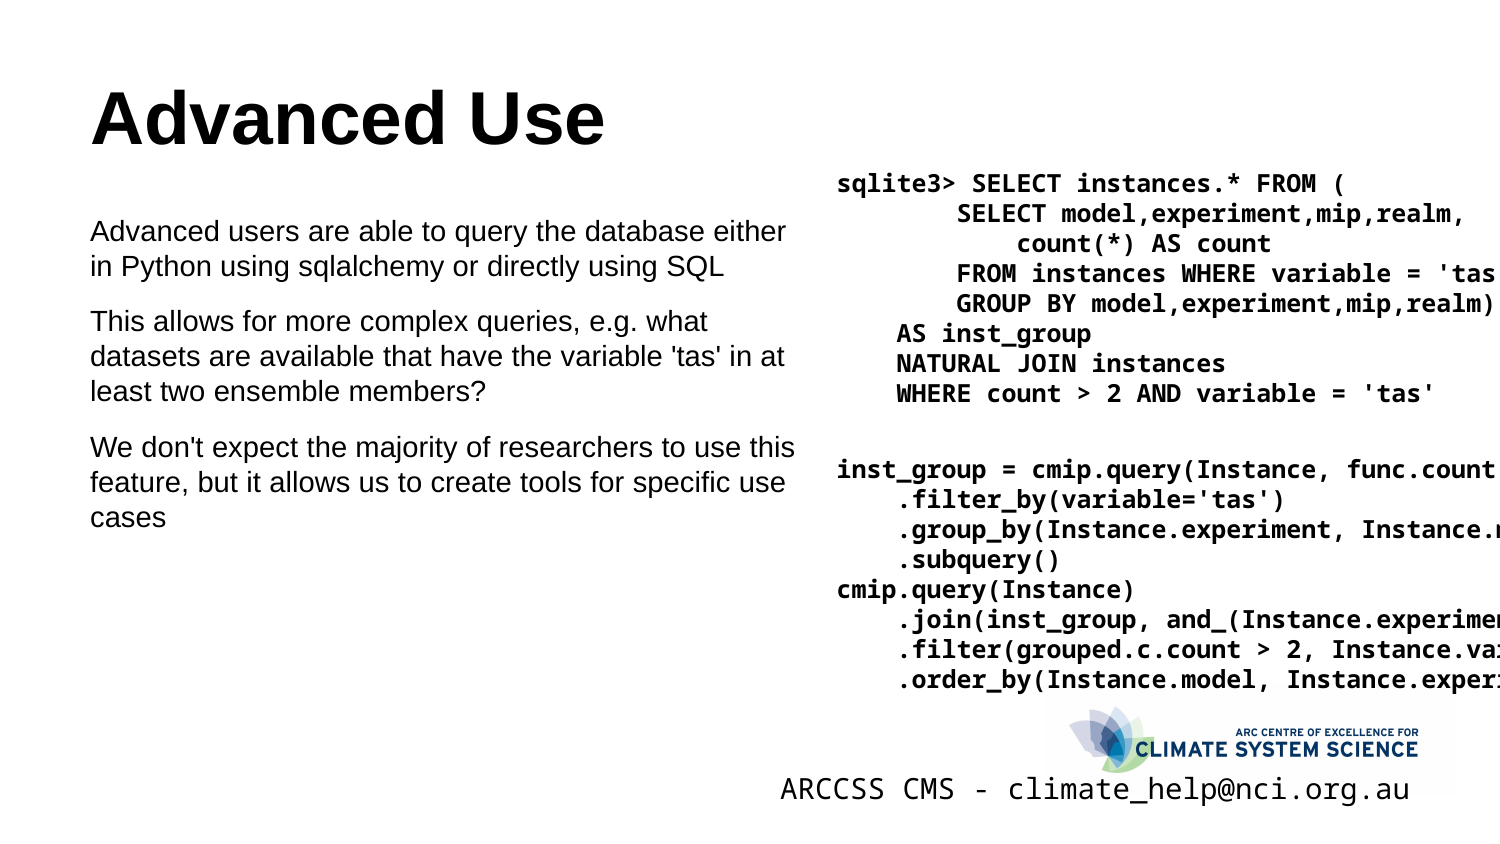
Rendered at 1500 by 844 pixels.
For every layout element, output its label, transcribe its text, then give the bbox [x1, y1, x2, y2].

picture [1169, 785, 1178, 790]
picture [1152, 785, 1160, 796]
picture [1344, 785, 1353, 796]
text_box sqlite3> SELECT instances.* FROM ( SELECT model,experiment,mip,realm, count(*) AS count FROM instances WHERE variable = 'tas' GROUP BY model,experiment,mip,realm) AS inst_group NATURAL JOIN instances WHERE count > 2 AND variable = 'tas' [821, 152, 1500, 436]
picture [1205, 785, 1213, 796]
picture [1064, 785, 1068, 796]
picture [1070, 785, 1074, 796]
picture [1044, 735, 1456, 796]
title Advanced Use [75, 33, 1425, 175]
picture [1240, 785, 1248, 796]
picture [1116, 785, 1125, 790]
picture [1309, 785, 1318, 796]
text_box inst_group = cmip.query(Instance, func.count(Instance.ensemble).label('count')) .filter_by(variable='tas') .group_by(Instance.experiment, Instance.mip, Instance.model, Instance.realm) .subquery() cmip.query(Instance) .join(inst_group, and_(Instance.experiment == grouped.c.experiment, Instance.mip == grouped.c.mip, .filter(grouped.c.count > 2, Instance.variable == 'tas') .order_by(Instance.model, Instance.experiment)[0:5] [821, 439, 1500, 735]
picture [1219, 780, 1232, 796]
list Advanced users are able to query the database either in Python using sqlalchemy or directly using SQL This allows for more complex queries, e.g. what datasets are available that have the variable 'tas' in at least two ensemble members? We don't expect the majority of researchers to use this feature, but it allows us to create tools for specific use cases [75, 196, 818, 808]
